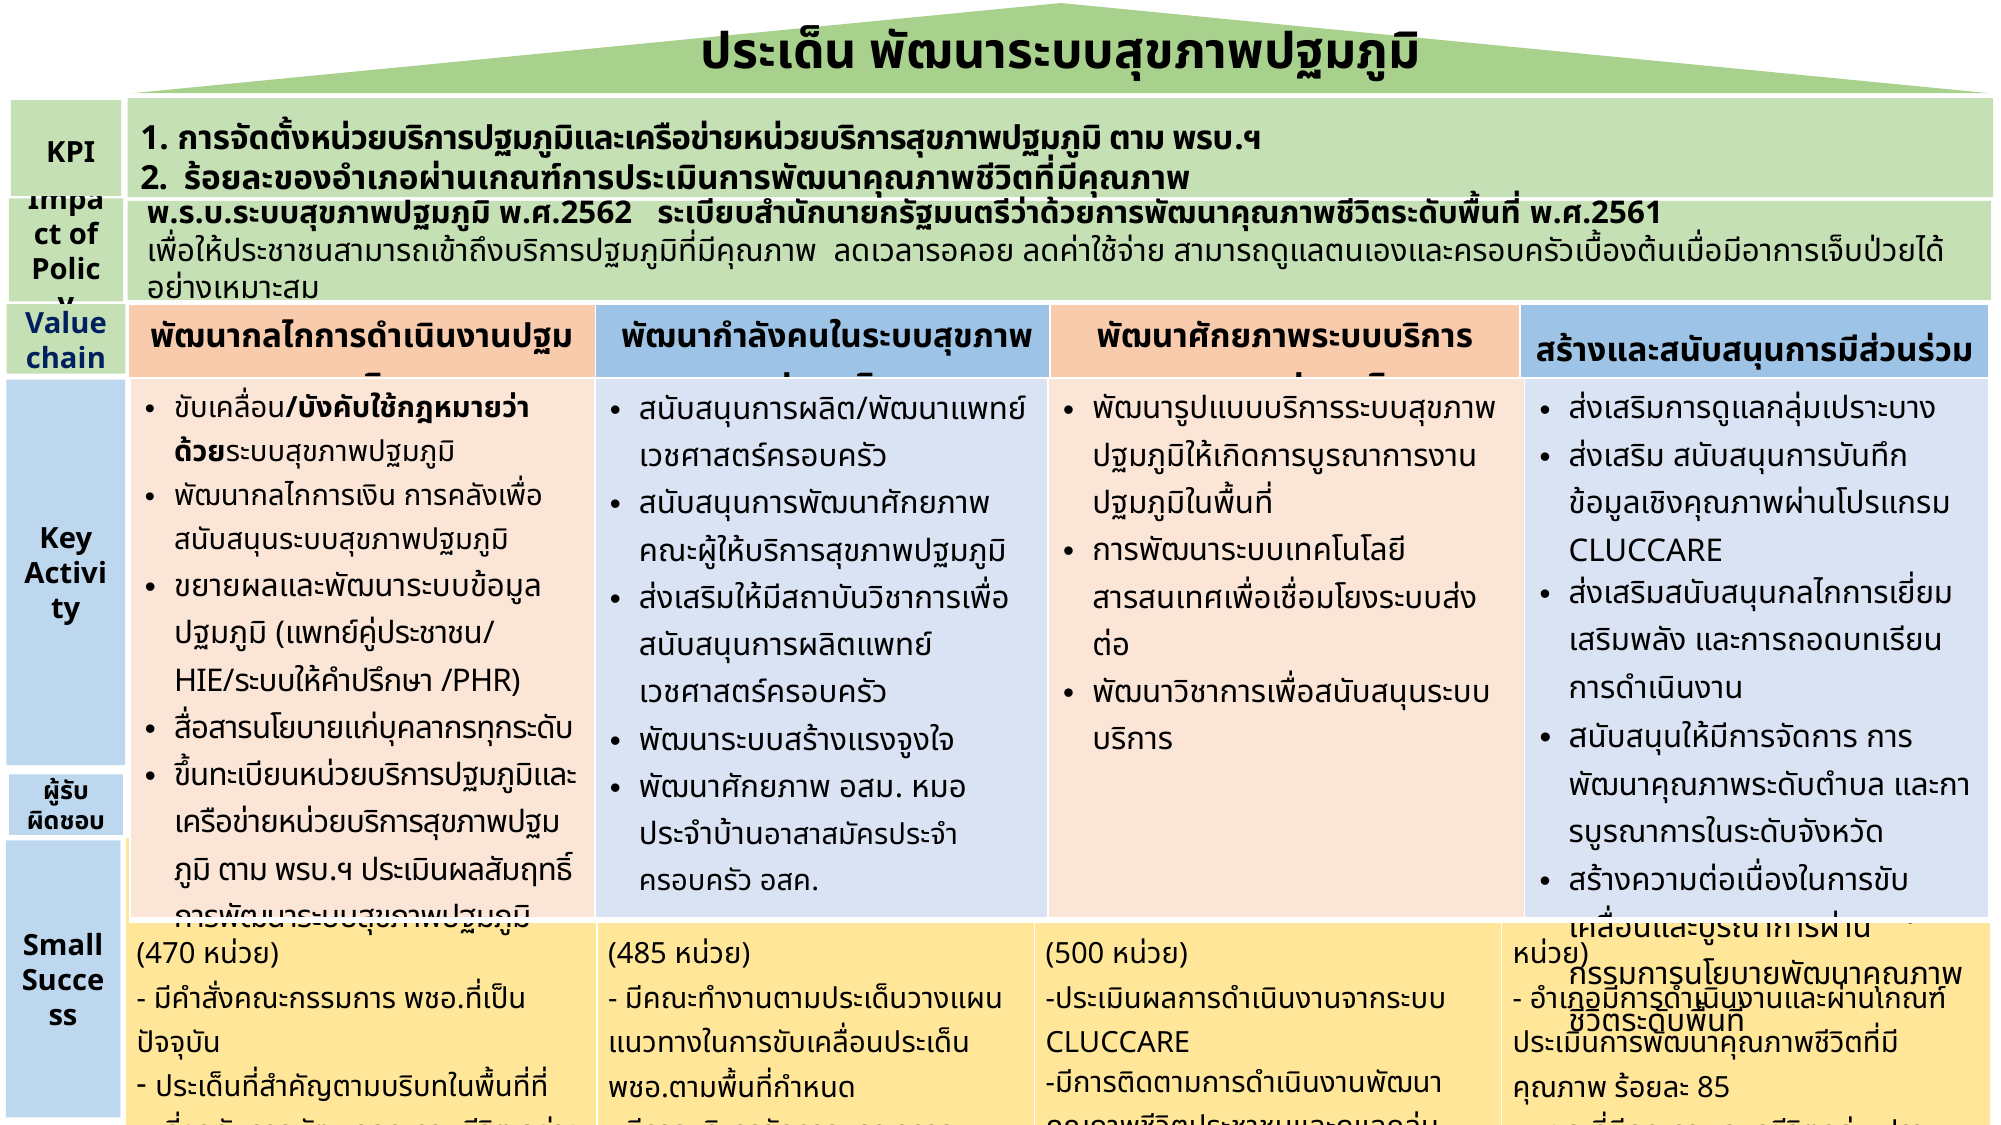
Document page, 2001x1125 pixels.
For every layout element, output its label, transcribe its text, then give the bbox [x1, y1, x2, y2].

text_box Small Success [5, 839, 121, 1118]
table_header ไตรมาส 1 (3 เดือน) - จัดตั้งหน่วยบริการ PCU/NPCU (470 หน่วย) - มีคำสั่งคณะกรรมการ พชอ.ที่เป็นปัจจุบัน ประเด็นที่สำคัญตามบริบทในพื้นที่ที่เกี่ยวกับการพัฒนาคุณภาพชีวิต อย่างน้อย 2 ประเด็นเพื่อวางแผนพัฒนาหรือแก้ไขปัญหา กำหนดเป้าหมายการดูแลกลุ่มเปราะบางตามบริบทของพื้นที่ [126, 838, 596, 1125]
text_box ผู้รับ ผิดชอบ [8, 773, 124, 836]
table_header พัฒนาศักยภาพระบบบริการสุขภาพปฐมภูมิ [1051, 305, 1519, 377]
text_box [127, 204, 131, 301]
text_box Impact of Policy [8, 197, 124, 303]
table_header ส่งเสริมการดูแลกลุ่มเปราะบาง ส่งเสริม สนับสนุนการบันทึกข้อมูลเชิงคุณภาพผ่านโปรแกรม CLUCCARE ส่งเสริมสนับสนุนกลไกการเยี่ยมเสริมพลัง และการถอดบทเรียนการดำเนินงาน สนับสนุนให้มีการจัดการ การพัฒนาคุณภาพระดับตำบล และการบูรณาการในระดับจังหวัด สร้างความต่อเนื่องในการขับเคลื่อนและบูรณาการผ่านกรรมการนโยบายพัฒนาคุณภาพชีวิตระดับพื้นที่ [1525, 379, 1988, 917]
table_header ไตรมาส 4 (12 เดือน) - จัดตั้งหน่วยบริการ PCU/NPCU (515 หน่วย) - อำเภอมีการดำเนินงานและผ่านเกณฑ์ประเมินการพัฒนาคุณภาพชีวิตที่มีคุณภาพ ร้อยละ 85 - พชอ.ที่มีคุณภาพดูแลชีวิตกลุ่มเปราะบางจำนวน 3 ล้านคน [1502, 923, 1990, 1125]
text_box [127, 97, 1994, 198]
table_header สนับสนุนการผลิต/พัฒนาแพทย์เวชศาสตร์ครอบครัว สนับสนุนการพัฒนาศักยภาพคณะผู้ให้บริการสุขภาพปฐมภูมิ ส่งเสริมให้มีสถาบันวิชาการเพื่อสนับสนุนการผลิตแพทย์เวชศาสตร์ครอบครัว พัฒนาระบบสร้างแรงจูงใจ พัฒนาศักยภาพ อสม. หมอประจำบ้านอาสาสมัครประจำครอบครัว อสค. [596, 379, 1047, 917]
table_header ไตรมาส 2 (6 เดือน) - จัดตั้งหน่วยบริการ PCU/NPCU (485 หน่วย) - มีคณะทำงานตามประเด็นวางแผนแนวทางในการขับเคลื่อนประเด็น พชอ.ตามพื้นที่กำหนด - มีการบริหารจัดการบูรณาการทรัพยากร (คน เงิน ของ ความรู้ ข้อมูล ของทุกภาคส่วนที่เกี่ยวข้องในการขับเคลื่อนประเด็นการพัฒนาคุณภาพชีวิตประชาชนและดูแลกลุ่มเปราะบาง [598, 923, 1034, 1125]
text_box KPI [18, 126, 123, 176]
text_box Key Activity [5, 379, 126, 766]
text_box [10, 99, 122, 197]
table_header ขับเคลื่อน/บังคับใช้กฎหมายว่าด้วยระบบสุขภาพปฐมภูมิ พัฒนากลไกการเงิน การคลังเพื่อสนับสนุนระบบสุขภาพปฐมภูมิ ขยายผลและพัฒนาระบบข้อมูลปฐมภูมิ (แพทย์คู่ประชาชน/ HIE/ระบบให้คำปรึกษา /PHR) สื่อสารนโยบายแก่บุคลากรทุกระดับ ขึ้นทะเบียนหน่วยบริการปฐมภูมิและเครือข่ายหน่วยบริการสุขภาพปฐมภูมิ ตาม พรบ.ฯ ประเมินผลสัมฤทธิ์การพัฒนาระบบสุขภาพปฐมภูมิ [131, 379, 594, 917]
text_box ประเด็น พัฒนาระบบสุขภาพปฐมภูมิ [132, 1, 1990, 95]
text_box พ.ร.บ.ระบบสุขภาพปฐมภูมิ พ.ศ.2562 ระเบียบสำนักนายกรัฐมนตรีว่าด้วยการพัฒนาคุณภาพชีวิตระดับพื้นที่ พ.ศ.2561 เพื่อให้ประชาชนสามารถเข้าถึงบริการปฐมภูมิที่มีคุณภาพ ลดเวลารอคอย ลดค่าใช้จ่าย สามารถดูแลตนเองและครอบครัวเบื้องต้นเมื่อมีอาการเจ็บป่วยได้อย่างเหมาะสม [131, 191, 1991, 306]
table_header พัฒนากำลังคนในระบบสุขภาพปฐมภูมิ [596, 305, 1049, 377]
text_box 1. การจัดตั้งหน่วยบริการปฐมภูมิและเครือข่ายหน่วยบริการสุขภาพปฐมภูมิ ตาม พรบ.ฯ 2. ร้อยละของอำเภอผ่านเกณฑ์การประเมินการพัฒนาคุณภาพชีวิตที่มีคุณภาพ [125, 109, 1976, 204]
table_header สร้างและสนับสนุนการมีส่วนร่วม [1521, 305, 1988, 377]
text_box Value chain [6, 303, 126, 375]
table_header พัฒนากลไกการดำเนินงานปฐมภูมิ [129, 305, 595, 377]
table_header ไตรมาส 3 (9 เดือน) - จัดตั้งหน่วยบริการ PCU/NPCU (500 หน่วย) -ประเมินผลการดำเนินงานจากระบบ CLUCCARE -มีการติดตามการดำเนินงานพัฒนาคุณภาพชีวิตประชาชนและดูแลกลุ่มเปราะบางโดยใช้กระบวนการเยี่ยมเสริมพลังของทีมระดับจังหวัดและเขต [1035, 923, 1501, 1125]
table_header พัฒนารูปแบบบริการระบบสุขภาพปฐมภูมิให้เกิดการบูรณาการงานปฐมภูมิในพื้นที่ การพัฒนาระบบเทคโนโลยีสารสนเทศเพื่อเชื่อมโยงระบบส่งต่อ พัฒนาวิชาการเพื่อสนับสนุนระบบบริการ [1049, 379, 1524, 917]
